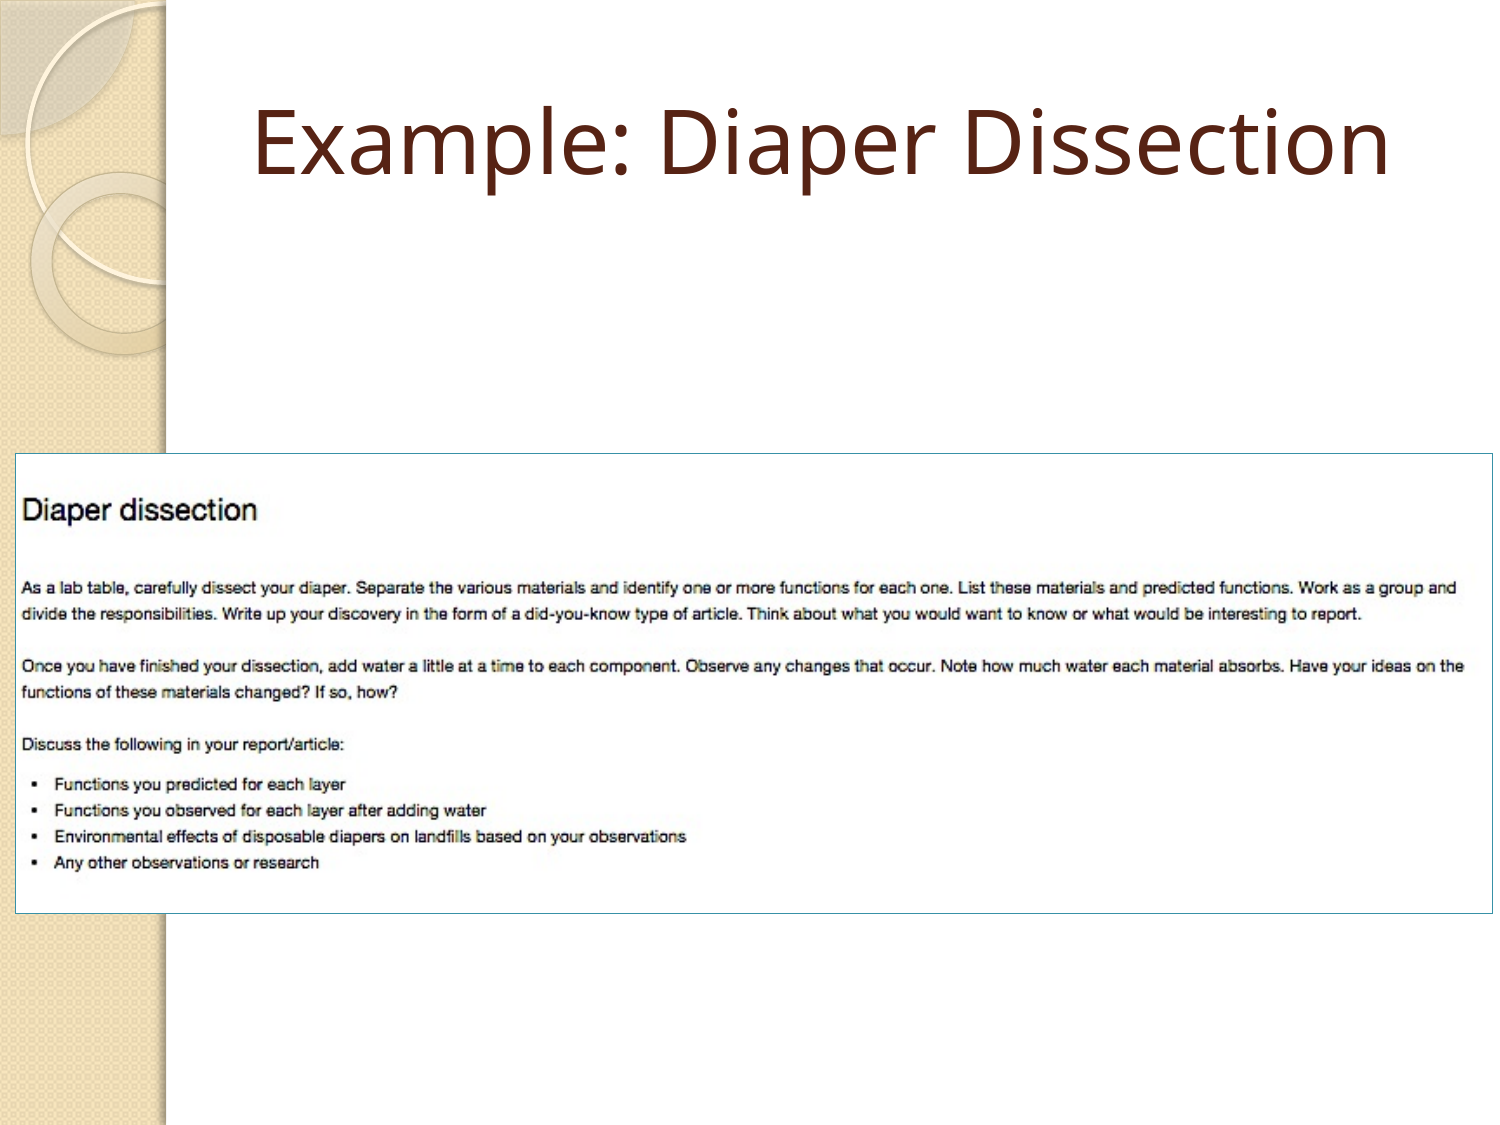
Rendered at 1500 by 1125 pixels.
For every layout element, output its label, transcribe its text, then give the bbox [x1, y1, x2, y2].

title Example: Diaper Dissection [235, 45, 1466, 233]
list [15, 453, 1493, 914]
